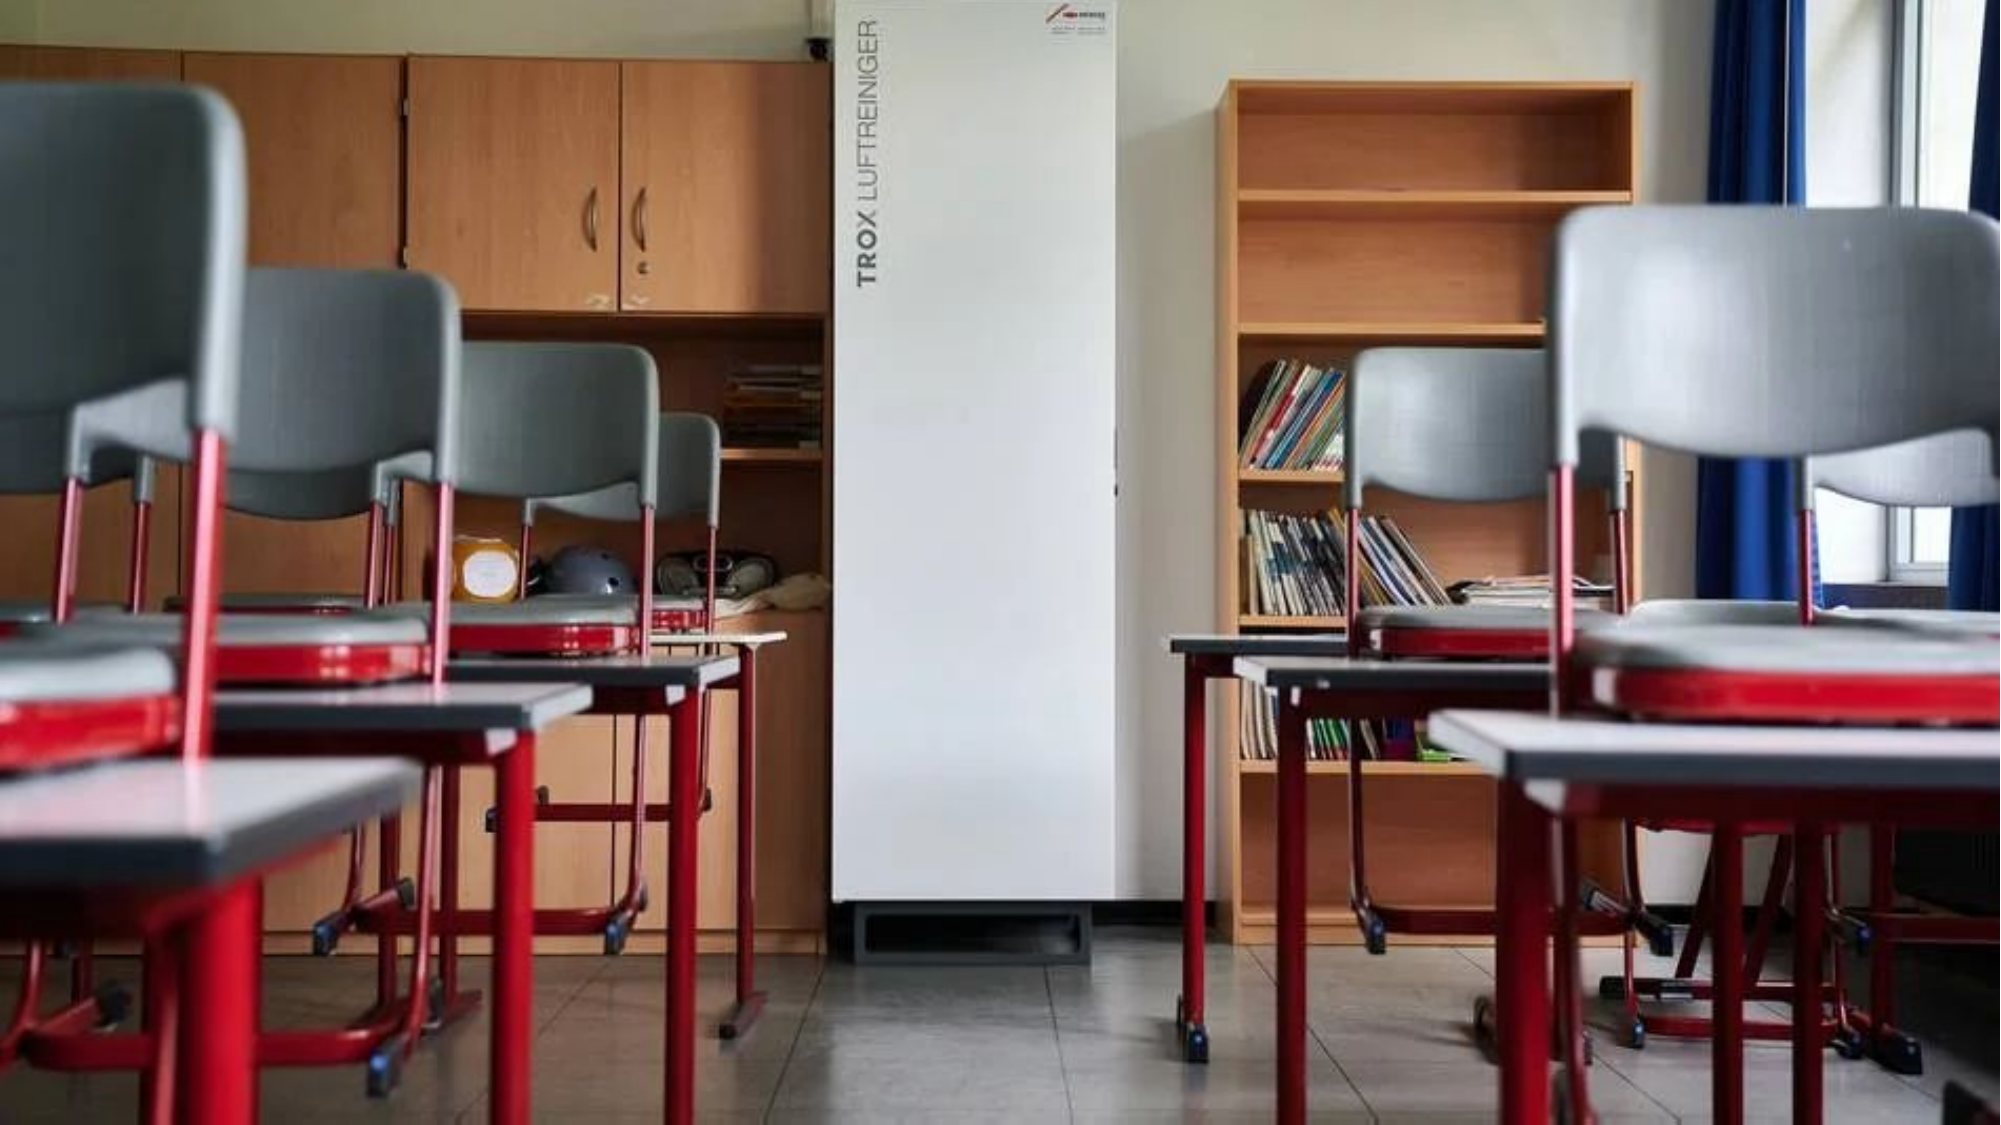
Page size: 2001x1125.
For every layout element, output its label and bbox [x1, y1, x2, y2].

list [0, 0, 2000, 1122]
